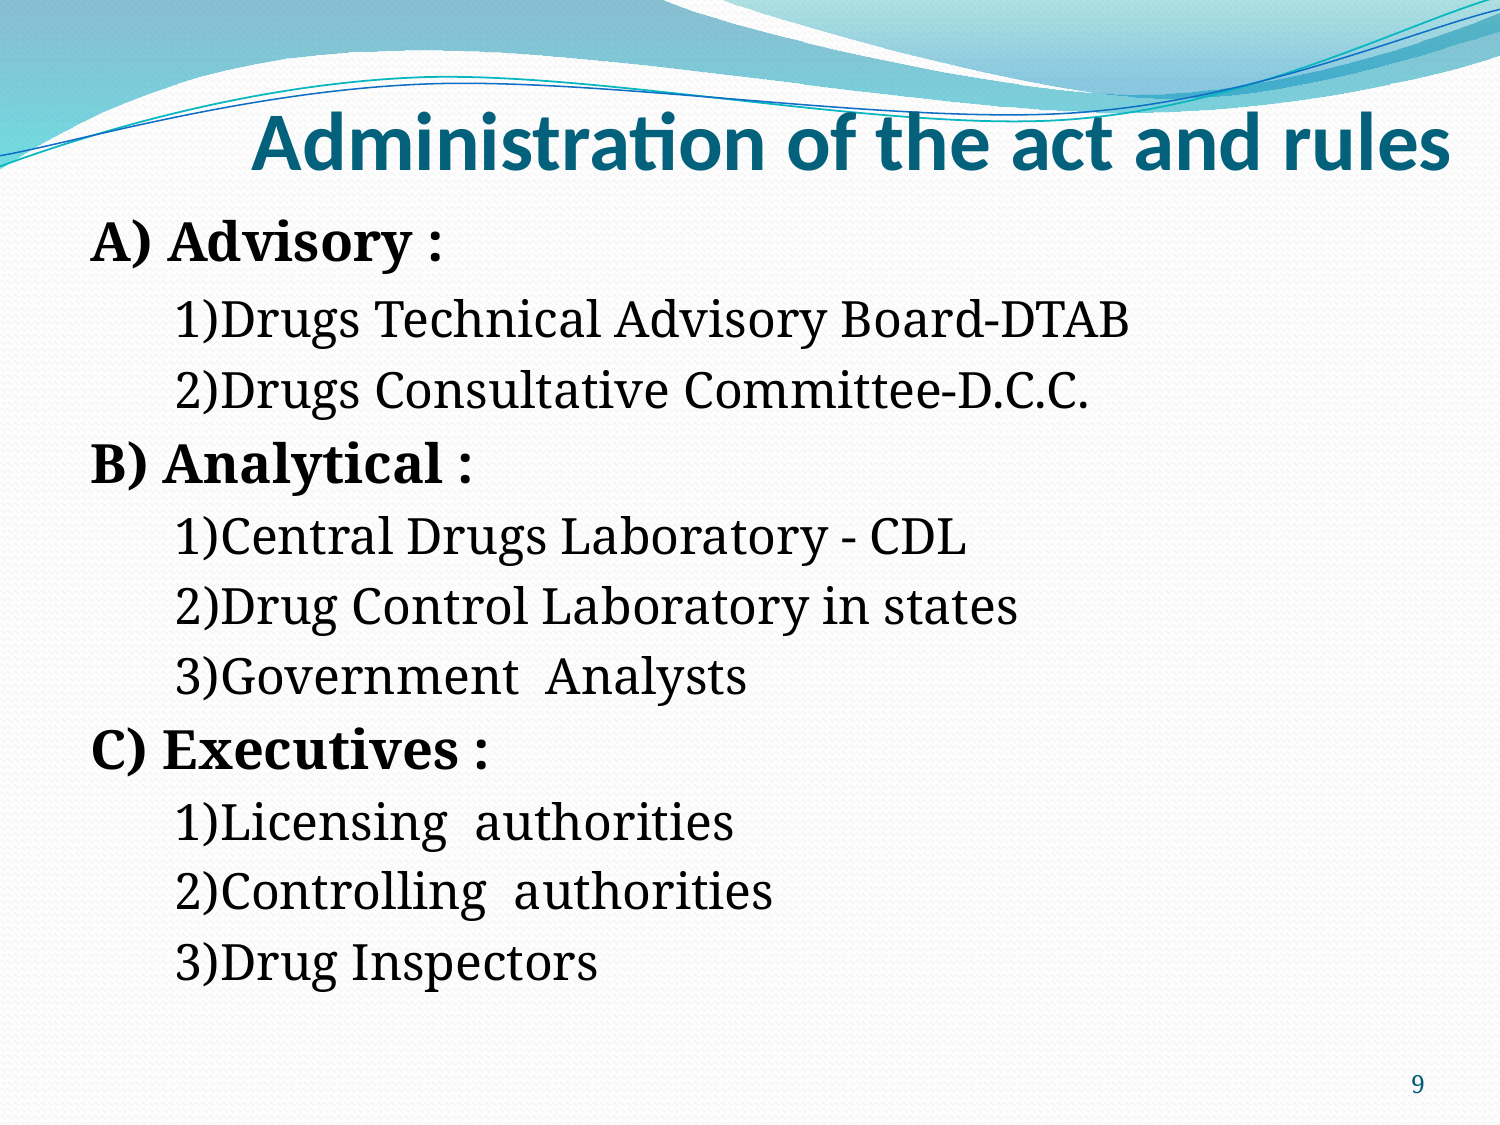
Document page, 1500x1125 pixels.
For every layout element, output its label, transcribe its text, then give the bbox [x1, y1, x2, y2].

slide_number 9 [1299, 1042, 1425, 1103]
list A) Advisory : 1)Drugs Technical Advisory Board-DTAB 2)Drugs Consultative Committee-D.C.C. B) Analytical : 1)Central Drugs Laboratory - CDL 2)Drug Control Laboratory in states 3)Government Analysts C) Executives : 1)Licensing authorities 2)Controlling authorities 3)Drug Inspectors [62, 200, 1466, 1063]
title Administration of the act and rules [237, 0, 1468, 188]
